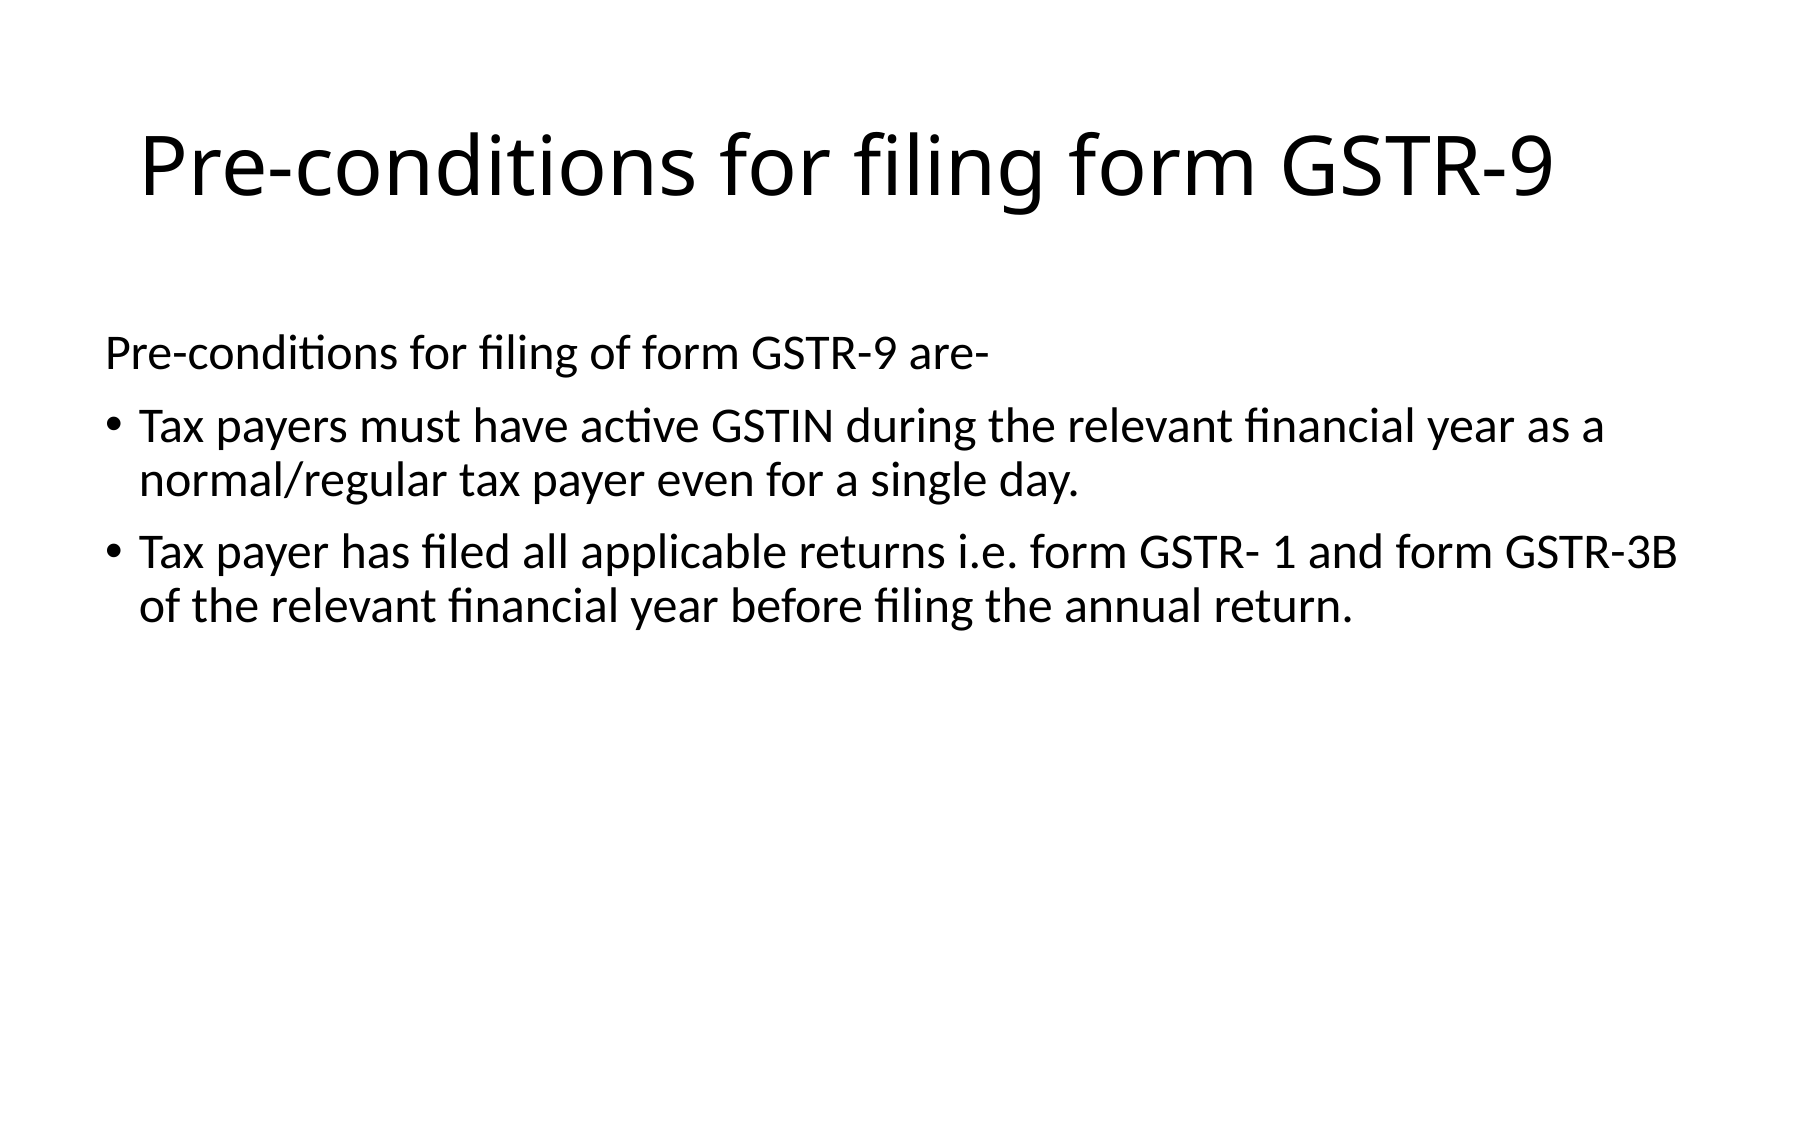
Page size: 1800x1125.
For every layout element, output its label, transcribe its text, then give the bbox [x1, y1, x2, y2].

title Pre-conditions for filing form GSTR-9 [123, 59, 1677, 278]
list Pre-conditions for filing of form GSTR-9 are- Tax payers must have active GSTIN during the relevant financial year as a normal/regular tax payer even for a single day. Tax payer has filed all applicable returns i.e. form GSTR- 1 and form GSTR-3B of the relevant financial year before filing the annual return. [90, 318, 1710, 1005]
